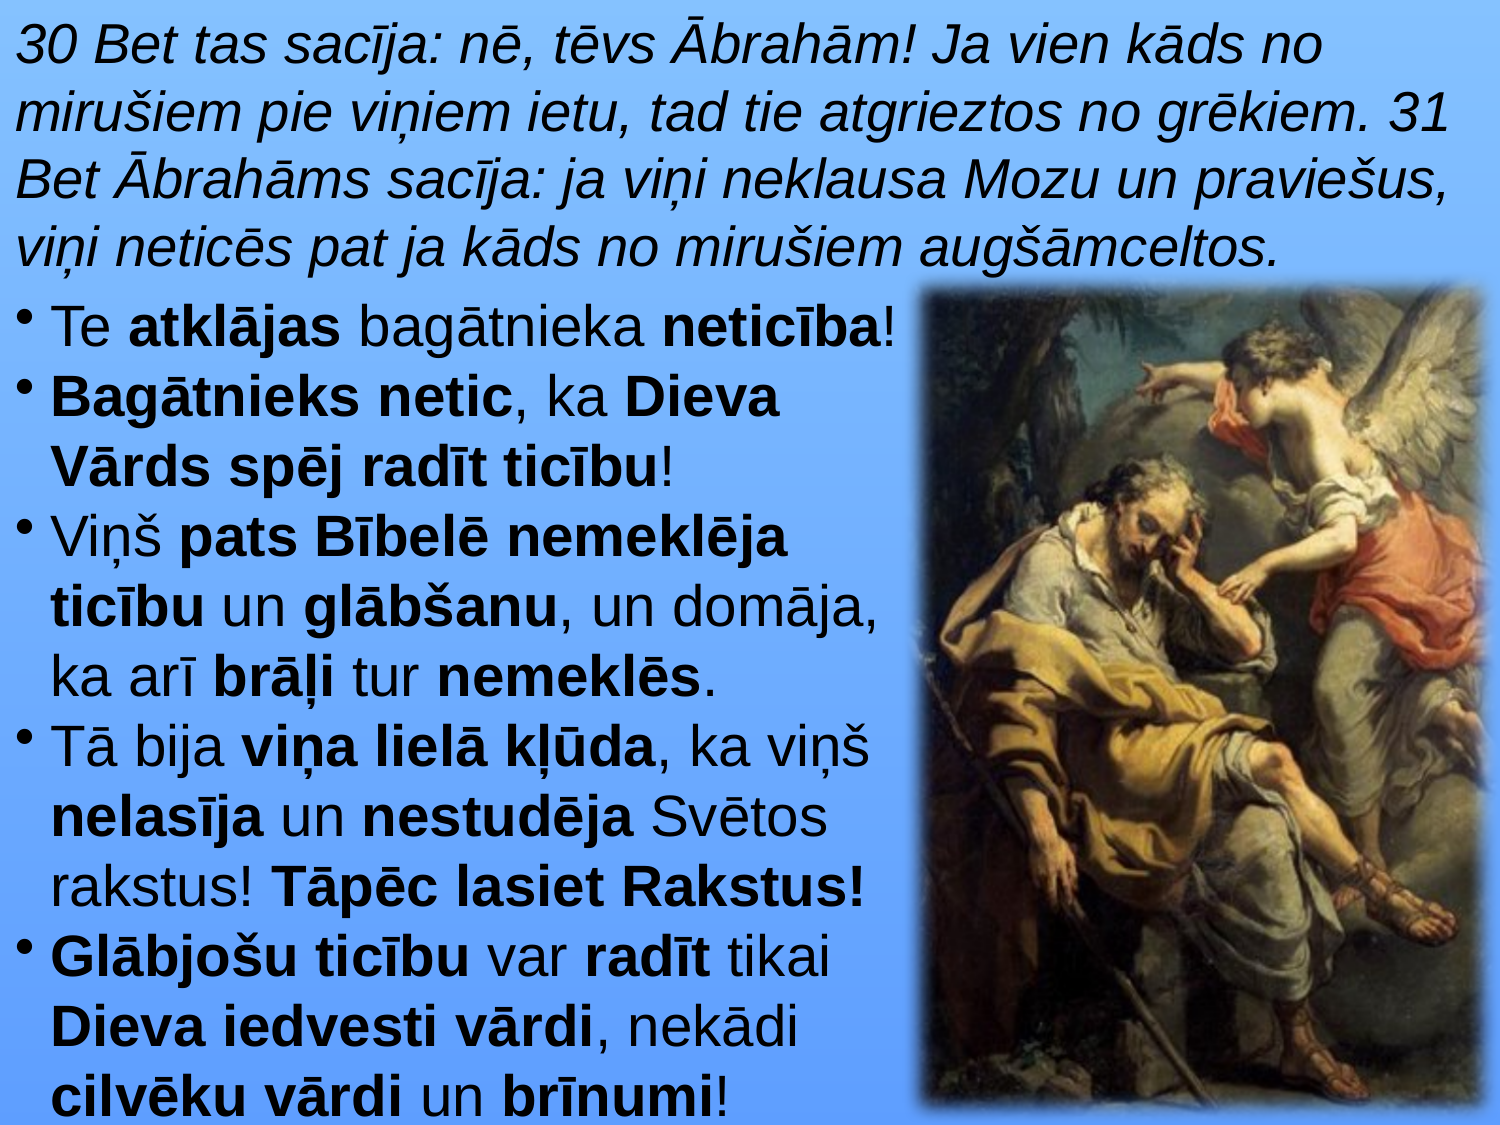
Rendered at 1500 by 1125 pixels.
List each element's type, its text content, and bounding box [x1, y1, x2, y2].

picture [902, 269, 1500, 1125]
text_box Te atklājas bagātnieka neticība! Bagātnieks netic, ka Dieva Vārds spēj radīt ticību! Viņš pats Bībelē nemeklēja ticību un glābšanu, un domāja, ka arī brāļi tur nemeklēs. Tā bija viņa lielā kļūda, ka viņš nelasīja un nestudēja Svētos rakstus! Tāpēc lasiet Rakstus! Glābjošu ticību var radīt tikai Dieva iedvesti vārdi, nekādi cilvēku vārdi un brīnumi! [0, 281, 896, 1125]
list 30 Bet tas sacīja: nē, tēvs Ābrahām! Ja vien kāds no mirušiem pie viņiem ietu, tad tie atgrieztos no grēkiem. 31 Bet Ābrahāms sacīja: ja viņi neklausa Mozu un praviešus, viņi neticēs pat ja kāds no mirušiem augšāmceltos. [0, 0, 1500, 178]
